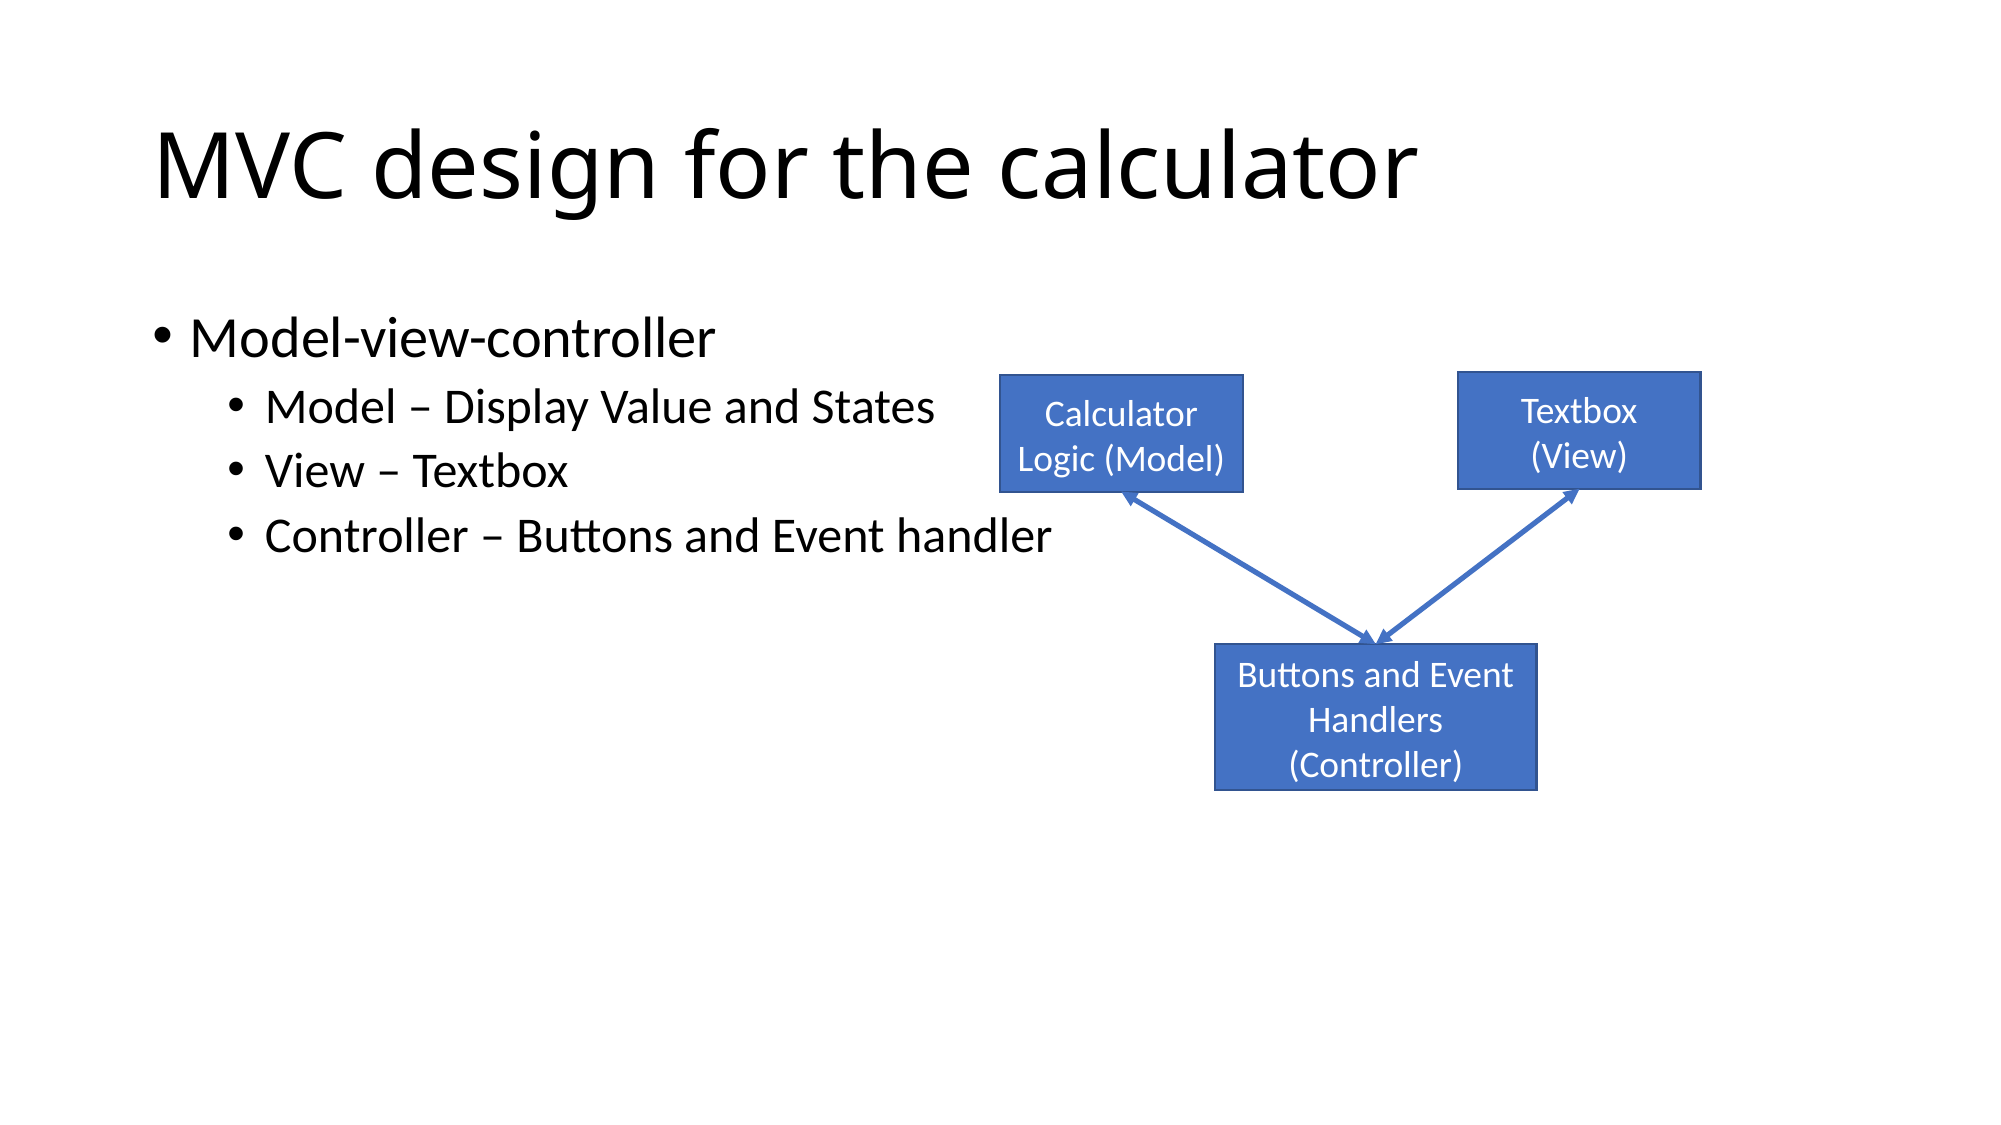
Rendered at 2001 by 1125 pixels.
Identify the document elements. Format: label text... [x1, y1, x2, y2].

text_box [999, 372, 1701, 790]
title MVC design for the calculator [137, 59, 1863, 278]
list Model-view-controller Model – Display Value and States View – Textbox Controller – Buttons and Event handler [137, 299, 1863, 1014]
